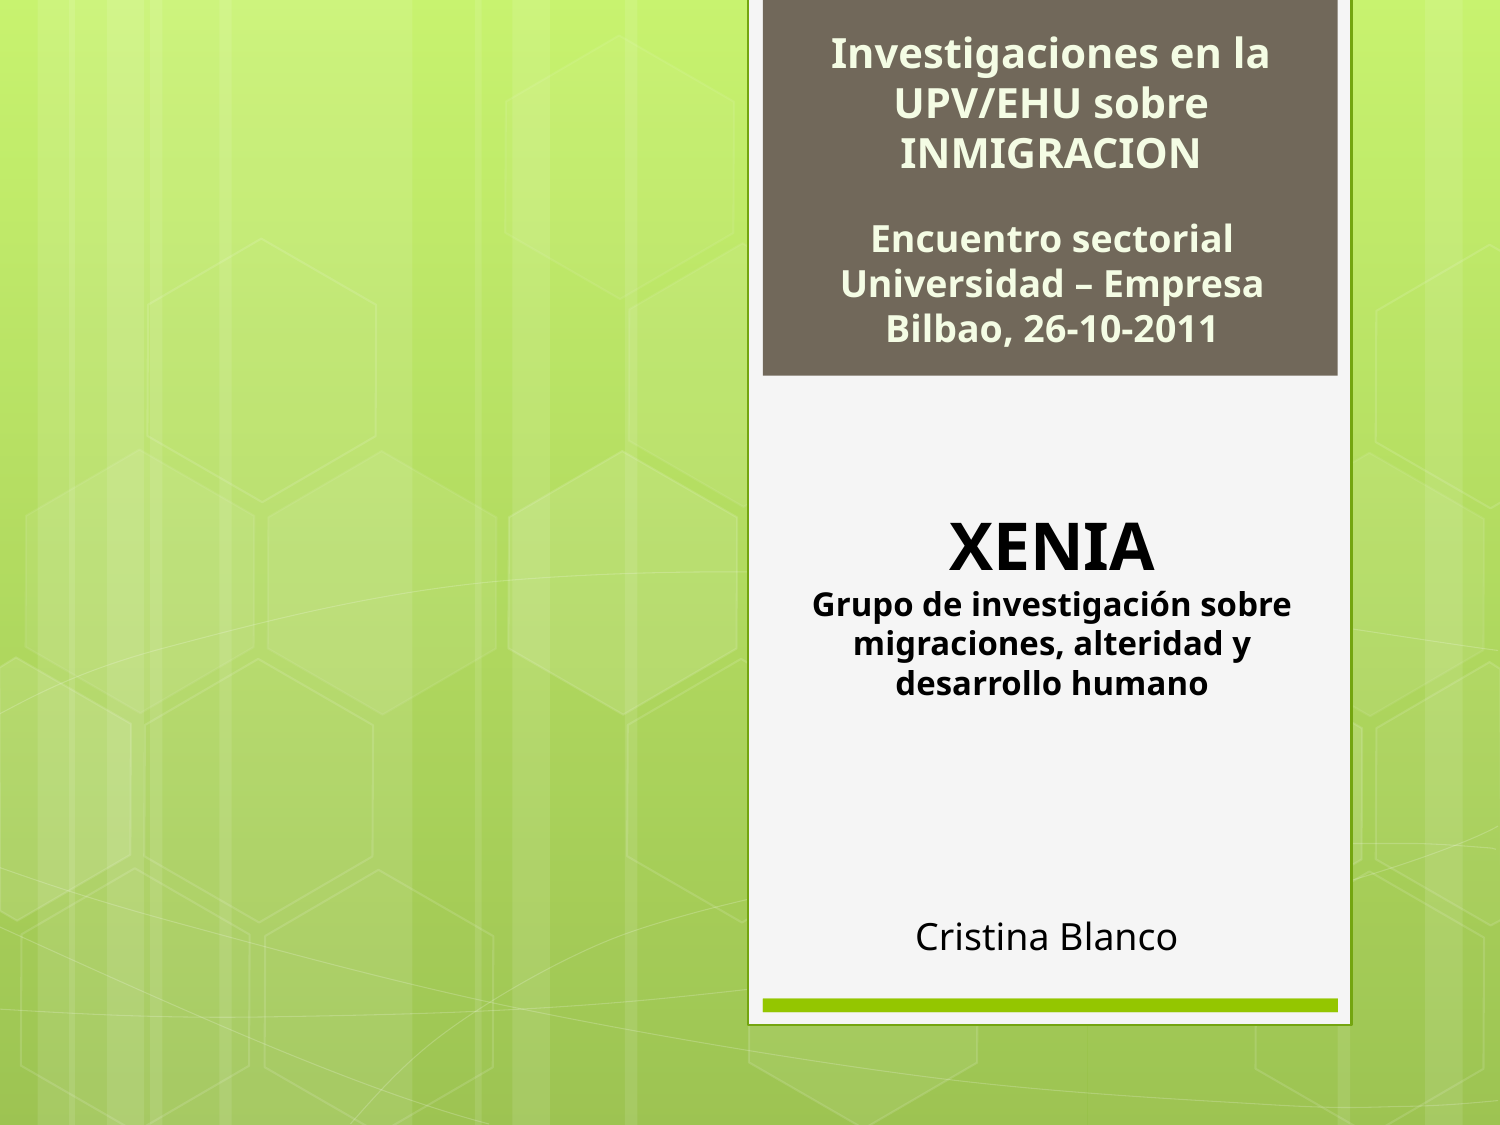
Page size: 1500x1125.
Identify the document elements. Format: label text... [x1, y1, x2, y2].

title XENIA Grupo de investigación sobre migraciones, alteridad y desarrollo humano [780, 491, 1325, 771]
text_box Investigaciones en la UPV/EHU sobre INMIGRACION [761, 19, 1341, 184]
text_box Encuentro sectorial Universidad – Empresa Bilbao, 26-10-2011 [786, 207, 1319, 358]
subtitle Cristina Blanco [775, 904, 1319, 967]
